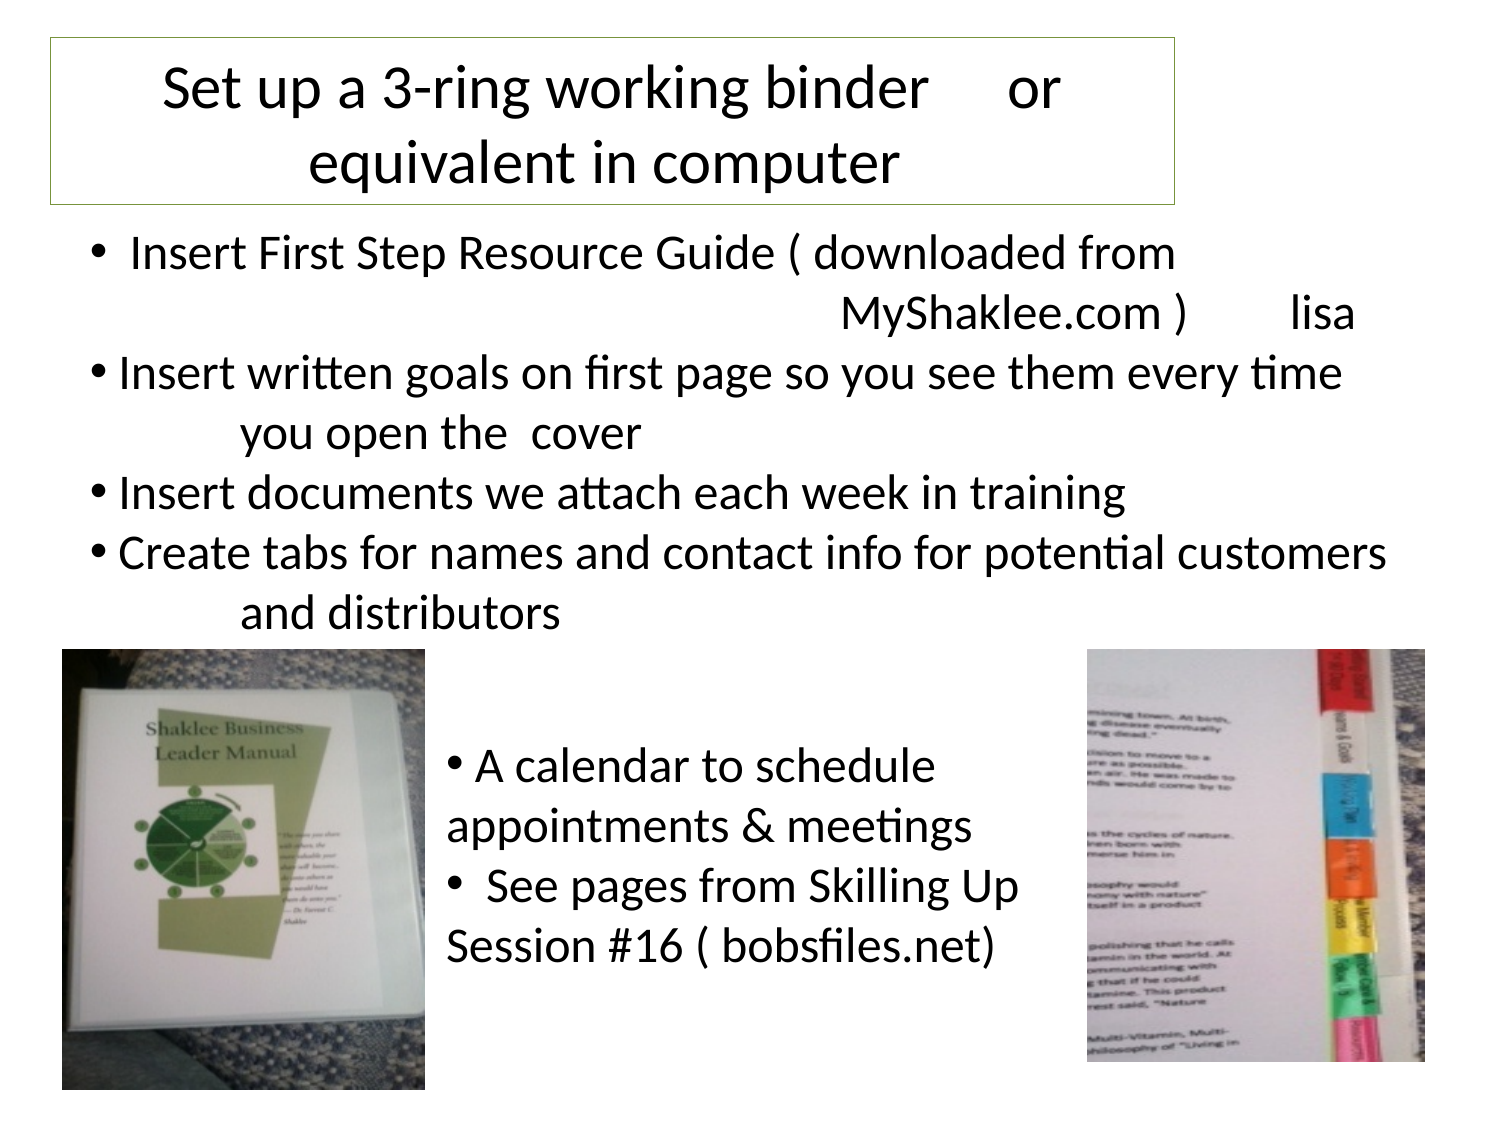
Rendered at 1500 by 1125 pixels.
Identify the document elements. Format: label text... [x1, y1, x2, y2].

text_box A calendar to schedule appointments & meetings See pages from Skilling Up Session #16 ( bobsfiles.net) [431, 724, 1069, 980]
picture [1087, 649, 1426, 1062]
title Set up a 3-ring working binder or equivalent in computer [50, 37, 1175, 205]
picture [62, 649, 426, 1090]
text_box Insert First Step Resource Guide ( downloaded from MyShaklee.com ) lisa Insert written goals on first page so you see them every time you open the cover Insert documents we attach each week in training Create tabs for names and contact info for potential customers and distributors [74, 212, 1425, 648]
